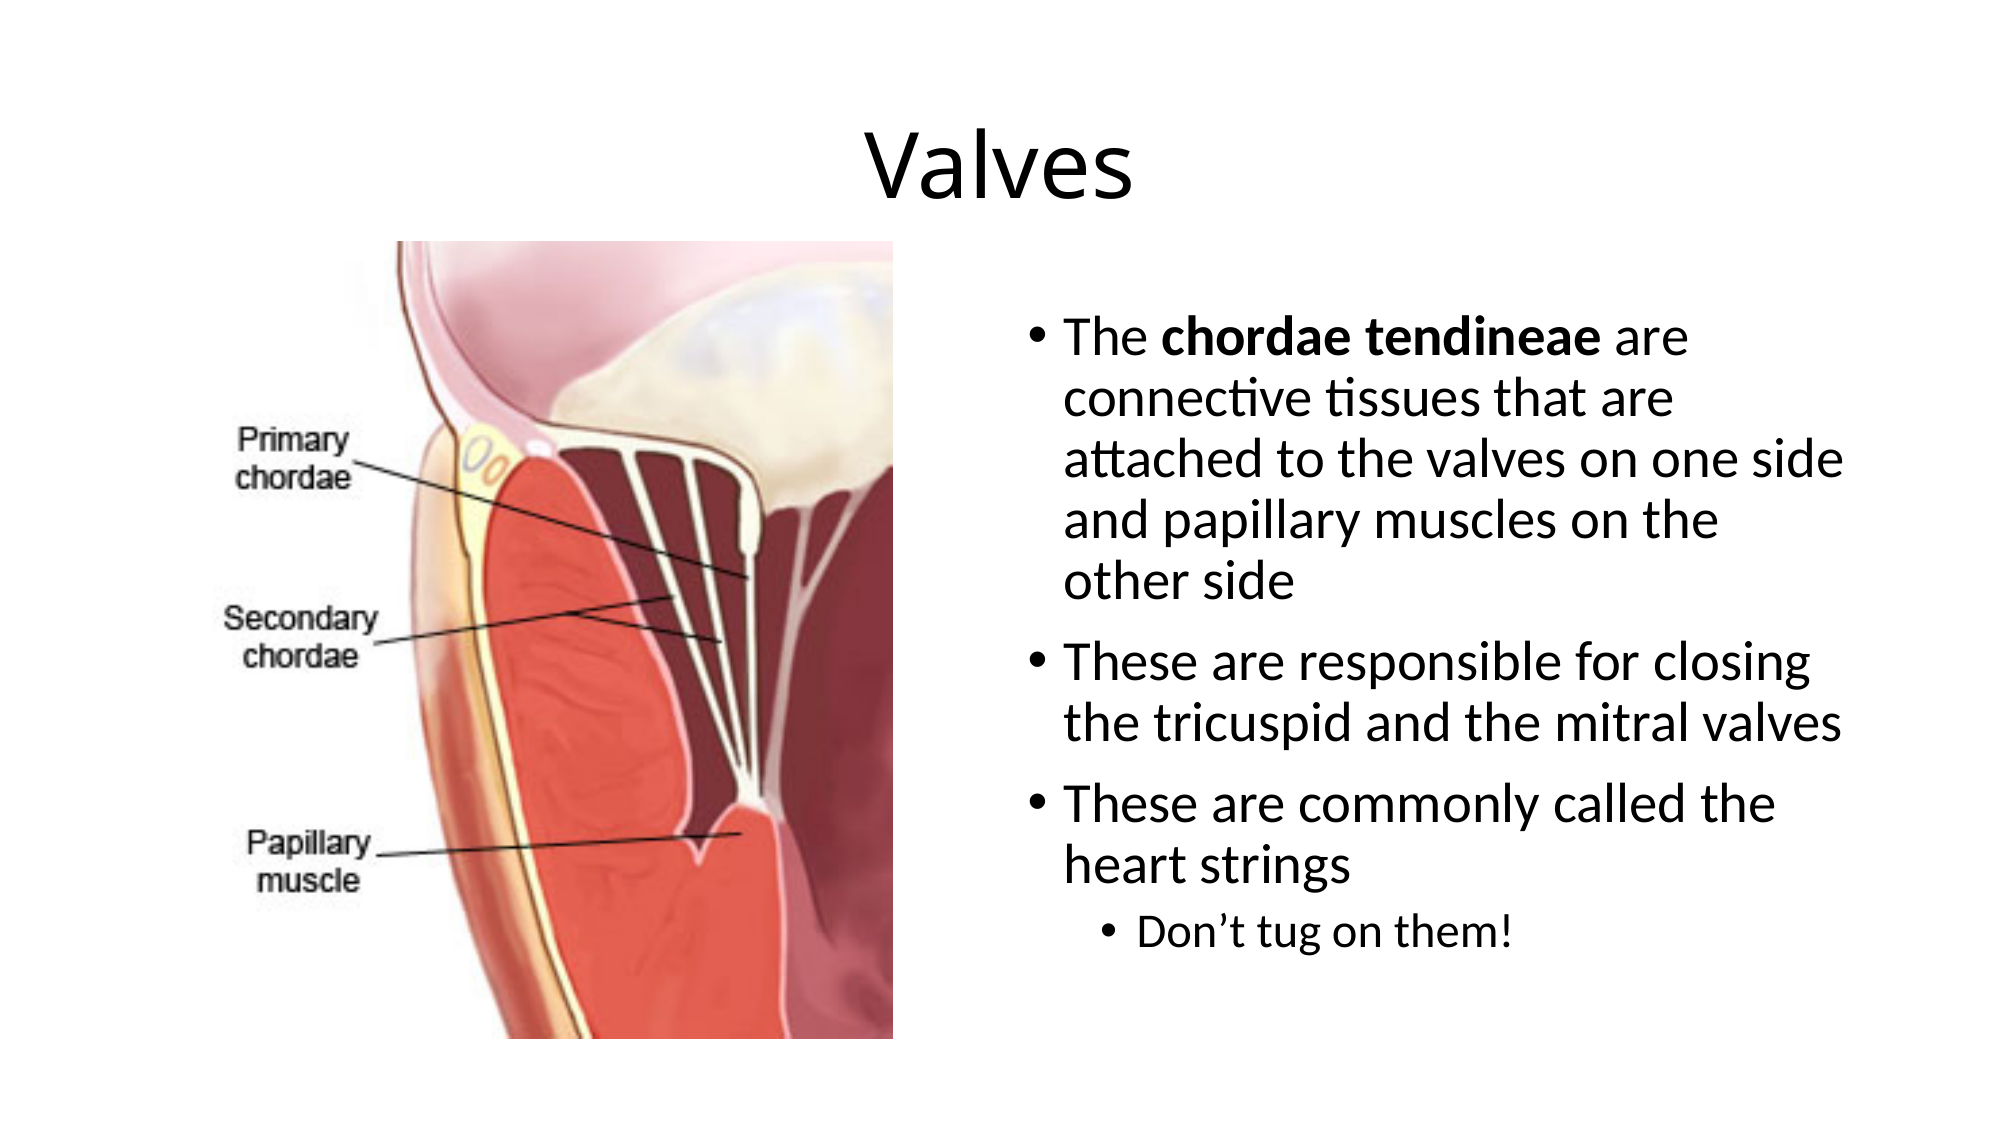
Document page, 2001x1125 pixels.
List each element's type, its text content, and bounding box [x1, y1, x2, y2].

list The chordae tendineae are connective tissues that are attached to the valves on one side and papillary muscles on the other side These are responsible for closing the tricuspid and the mitral valves These are commonly called the heart strings Don’t tug on them! [1012, 299, 1863, 1014]
title Valves [137, 59, 1863, 278]
picture [212, 241, 893, 1039]
